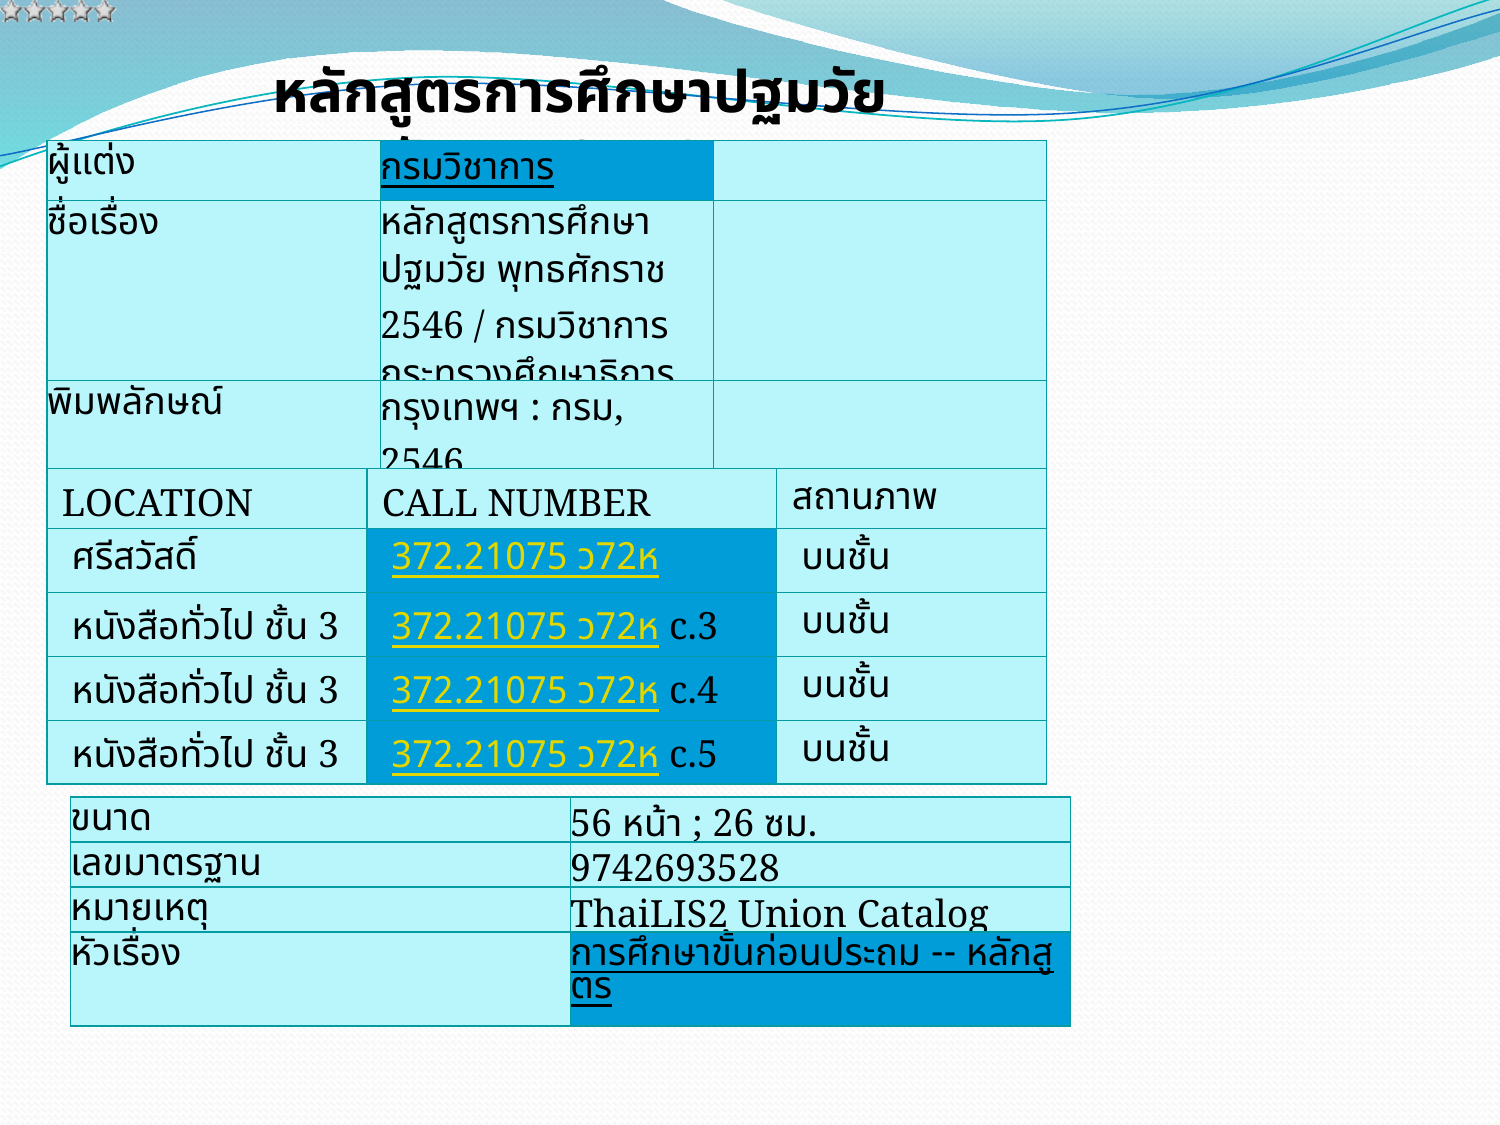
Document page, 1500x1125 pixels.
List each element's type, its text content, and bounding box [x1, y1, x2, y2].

table_cell ศรีสวัสดิ์ [48, 529, 366, 592]
table_cell ชื่อเรื่อง [48, 201, 380, 380]
table_header 56 หน้า ; 26 ซม. [571, 798, 1070, 841]
table_cell หนังสือทั่วไป ชั้น 3 [48, 657, 366, 720]
table_cell พิมพลักษณ์ [48, 381, 380, 468]
picture [0, 0, 118, 22]
table_header CALL NUMBER [368, 469, 776, 528]
table_header ผู้แต่ง [48, 141, 380, 200]
table_header สถานภาพ [777, 469, 1046, 528]
table_cell 372.21075 ว72ห c.4 [368, 657, 776, 720]
table_header กรมวิชาการ [381, 141, 713, 200]
table_header [714, 141, 1046, 200]
table_cell หลักสูตรการศึกษาปฐมวัย พุทธศักราช 2546 / กรมวิชาการ กระทรวงศึกษาธิการ [381, 201, 713, 380]
table_cell หนังสือทั่วไป ชั้น 3 [48, 721, 366, 783]
table_cell [714, 381, 1046, 468]
table_cell หมายเหตุ [71, 888, 570, 931]
table_cell บนชั้น [777, 529, 1046, 592]
table_cell หัวเรื่อง [71, 933, 570, 1025]
table_header ขนาด [71, 798, 570, 841]
table_cell 372.21075 ว72ห c.5 [368, 721, 776, 783]
table_cell กรุงเทพฯ : กรม, 2546 [381, 381, 713, 468]
table_cell บนชั้น [777, 721, 1046, 783]
table_cell หนังสือทั่วไป ชั้น 3 [48, 593, 366, 656]
table_cell เลขมาตรฐาน [71, 843, 570, 886]
table_cell บนชั้น [777, 657, 1046, 720]
table_cell 372.21075 ว72ห c.3 [368, 593, 776, 656]
table_cell ThaiLIS2 Union Catalog [571, 888, 1070, 931]
table_header LOCATION [48, 469, 366, 528]
text_box หลักสูตรการศึกษาปฐมวัย พุทธศักราช 2546 [257, 46, 1055, 202]
table_cell [714, 201, 1046, 380]
table_cell 372.21075 ว72ห [368, 529, 776, 592]
table_cell บนชั้น [777, 593, 1046, 656]
table_cell การศึกษาขั้นก่อนประถม -- หลักสูตร [571, 933, 1070, 1025]
table_cell 9742693528 [571, 843, 1070, 886]
